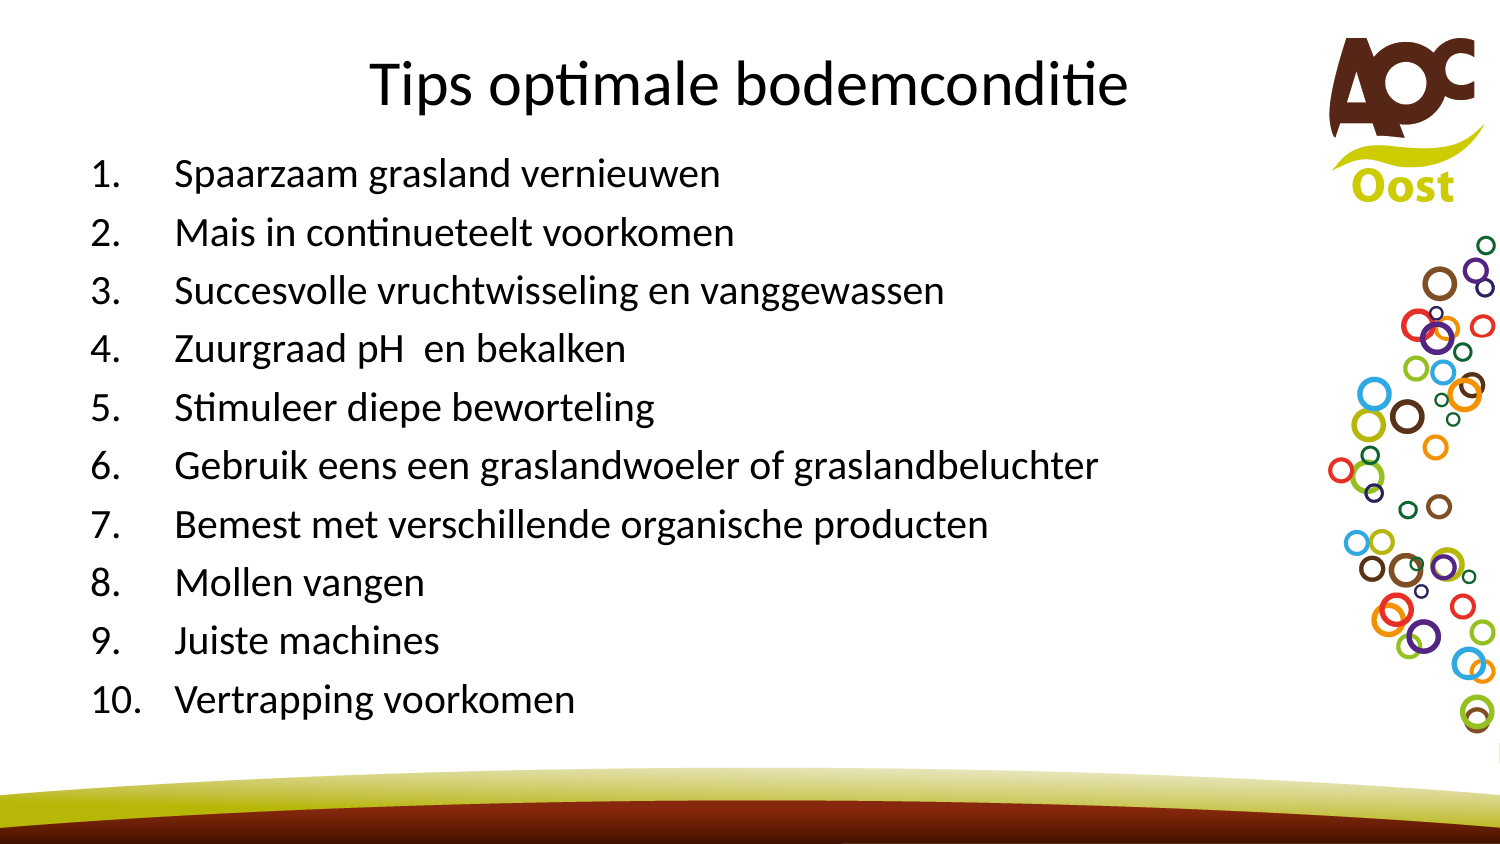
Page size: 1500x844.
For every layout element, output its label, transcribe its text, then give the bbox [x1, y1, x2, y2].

title Tips optimale bodemconditie [75, 33, 1425, 127]
picture [0, 0, 1500, 844]
list Spaarzaam grasland vernieuwen Mais in continueteelt voorkomen Succesvolle vruchtwisseling en vanggewassen Zuurgraad pH en bekalken Stimuleer diepe beworteling Gebruik eens een graslandwoeler of graslandbeluchter Bemest met verschillende organische producten Mollen vangen Juiste machines Vertrapping voorkomen [75, 138, 1425, 754]
